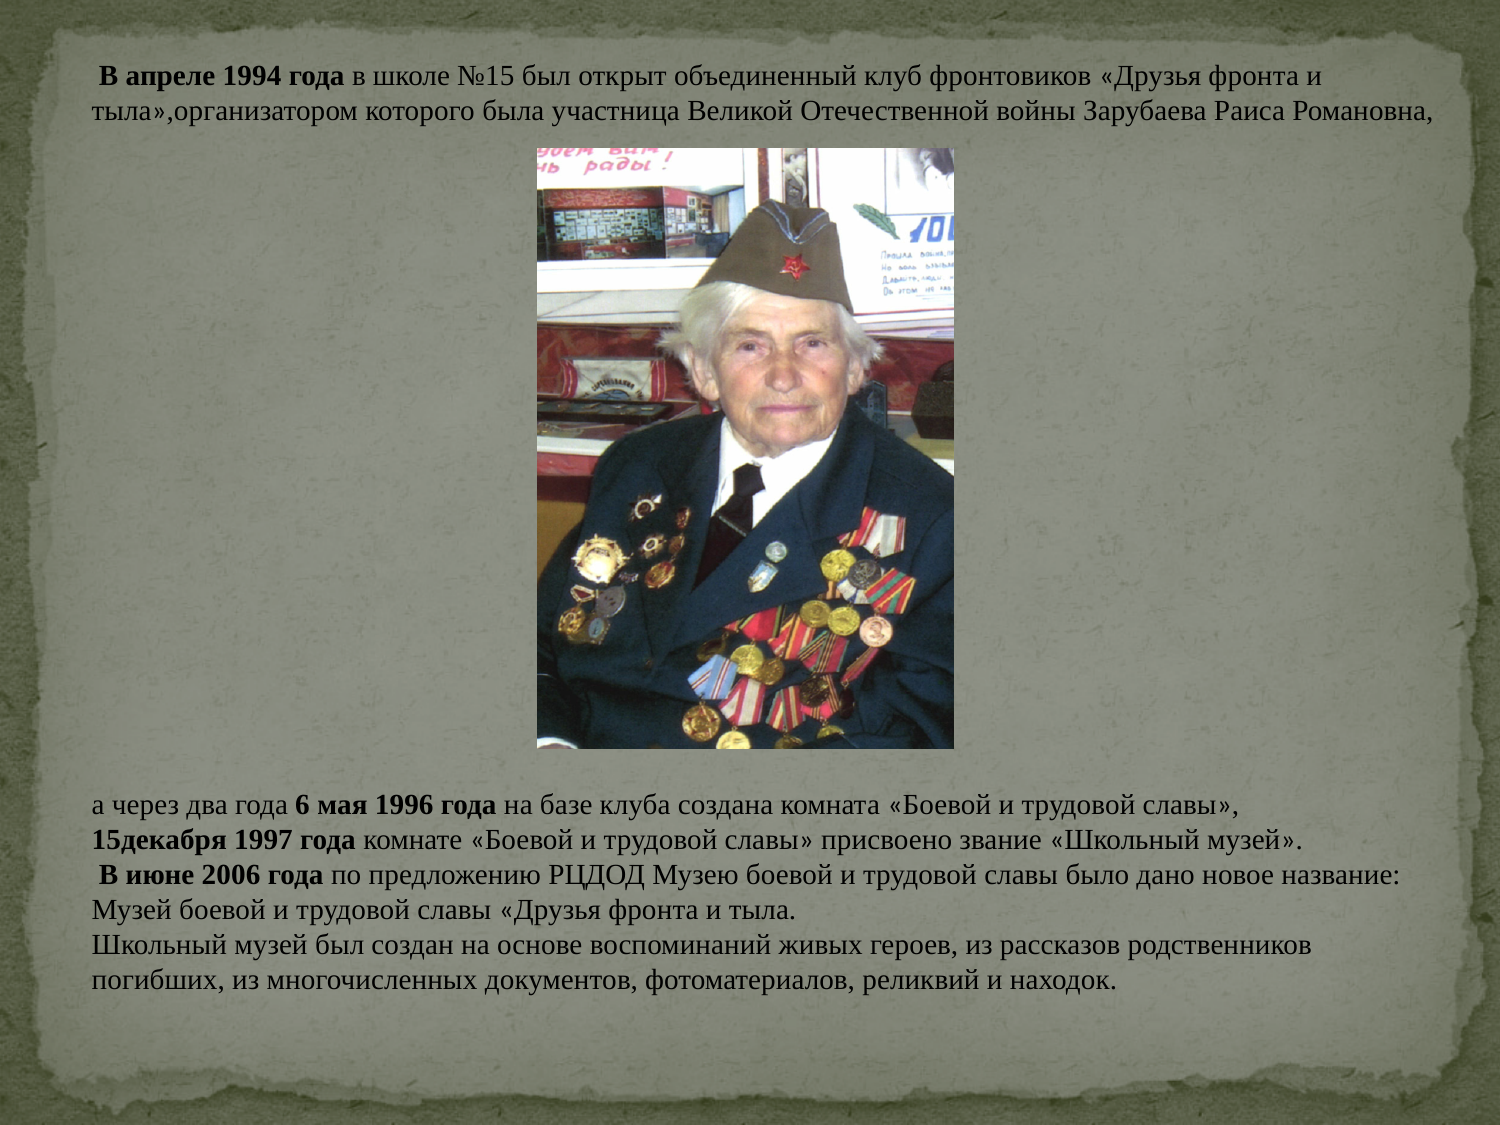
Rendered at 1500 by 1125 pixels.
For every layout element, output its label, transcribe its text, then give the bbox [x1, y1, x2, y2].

picture [537, 148, 954, 749]
text_box В апреле 1994 года в школе №15 был открыт объединенный клуб фронтовиков «Друзья фронта и тыла»,организатором которого была участница Великой Отечественной войны Зарубаева Раиса Романовна, а через два года 6 мая 1996 года на базе клуба создана комната «Боевой и трудовой славы», 15декабря 1997 года комнате «Боевой и трудовой славы» присвоено звание «Школьный музей». В июне 2006 года по предложению РЦДОД Музею боевой и трудовой славы было дано новое название: Музей боевой и трудовой славы «Друзья фронта и тыла. Школьный музей был создан на основе воспоминаний живых героев, из рассказов родственников погибших, из многочисленных документов, фотоматериалов, реликвий и находок. [76, 48, 1459, 1003]
